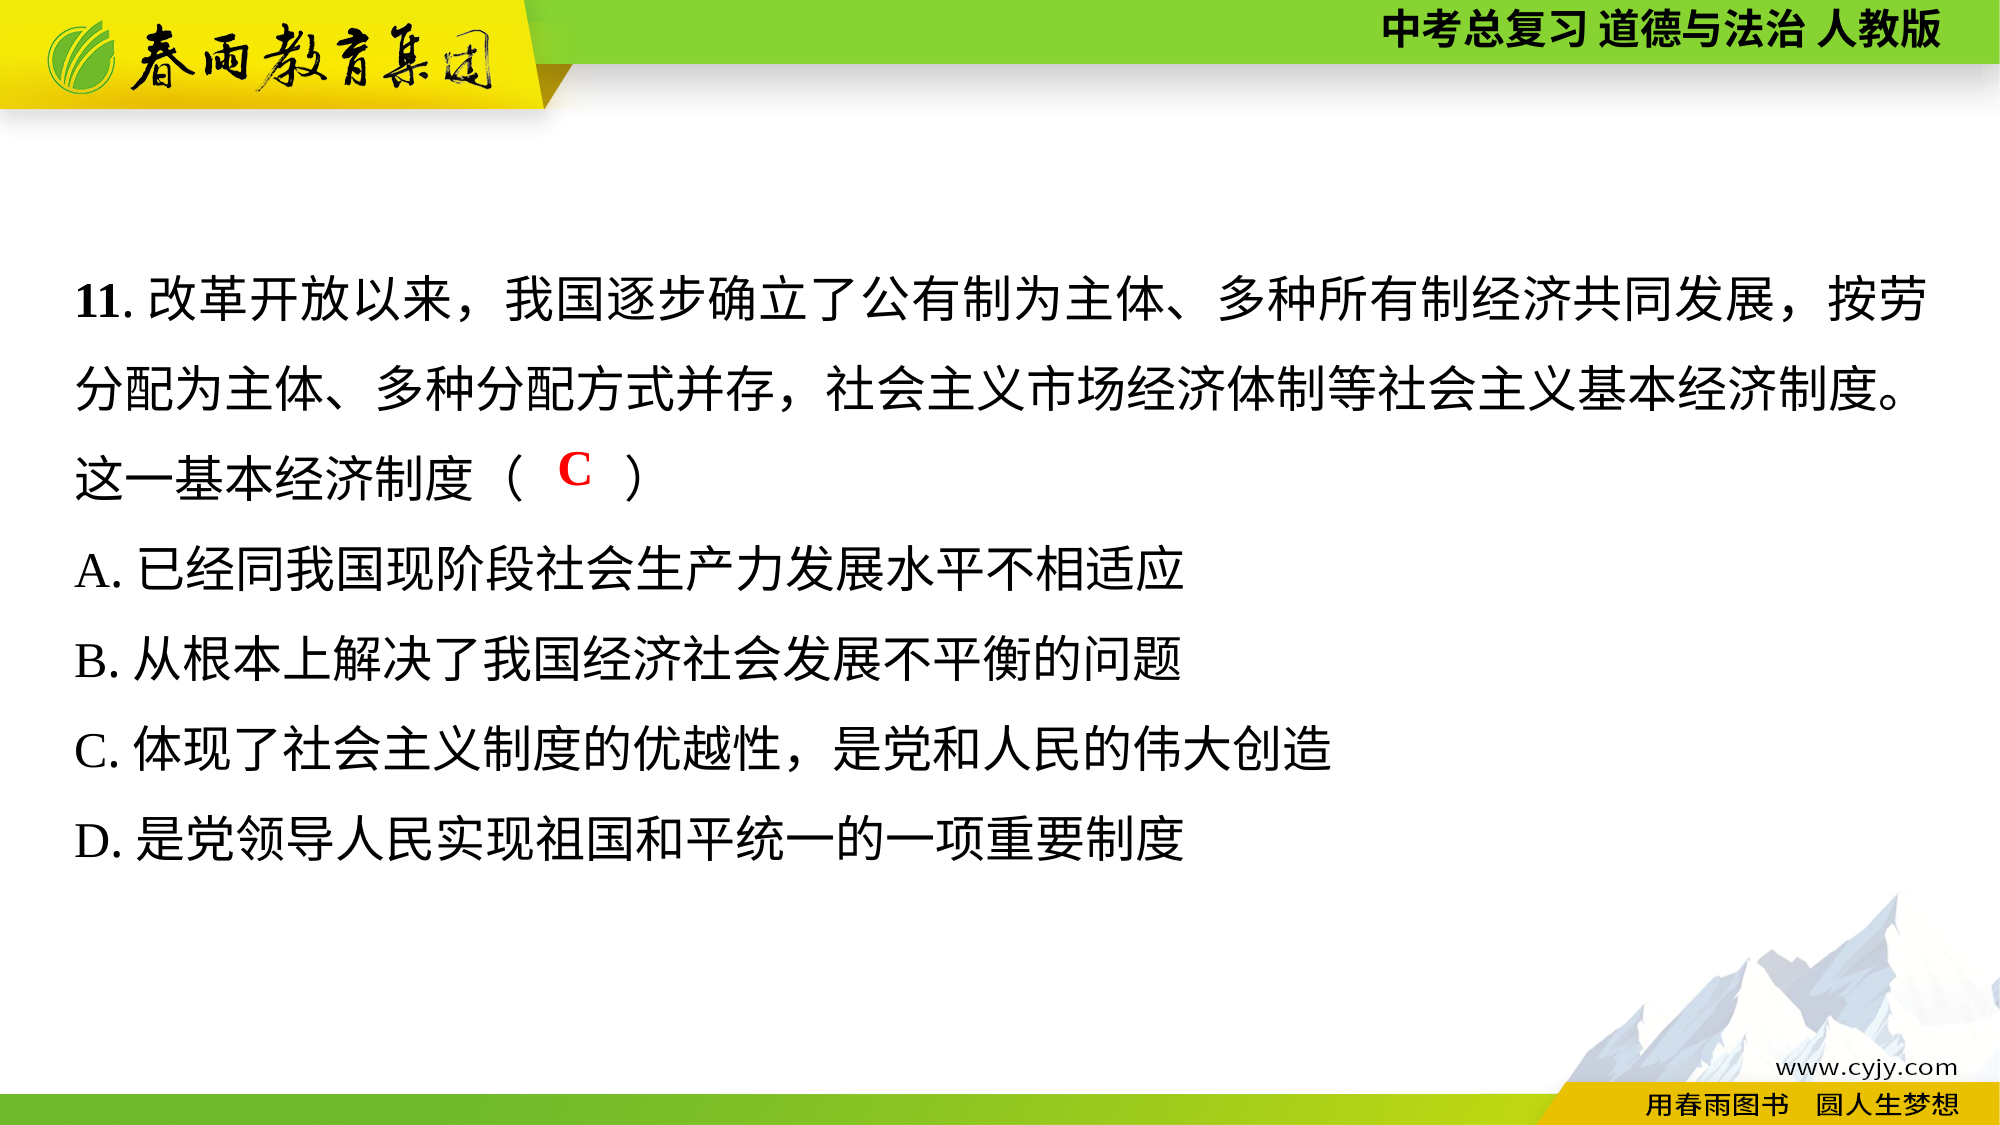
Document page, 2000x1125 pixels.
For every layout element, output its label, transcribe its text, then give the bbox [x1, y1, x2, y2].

picture [0, 0, 2000, 1125]
text_box C [542, 428, 609, 503]
list 11.改革开放以来，我国逐步确立了公有制为主体、多种所有制经济共同发展，按劳分配为主体、多种分配方式并存，社会主义市场经济体制等社会主义基本经济制度。这一基本经济制度（ ） A.已经同我国现阶段社会生产力发展水平不相适应 B.从根本上解决了我国经济社会发展不平衡的问题 C.体现了社会主义制度的优越性，是党和人民的伟大创造 D.是党领导人民实现祖国和平统一的一项重要制度 [59, 229, 1944, 870]
